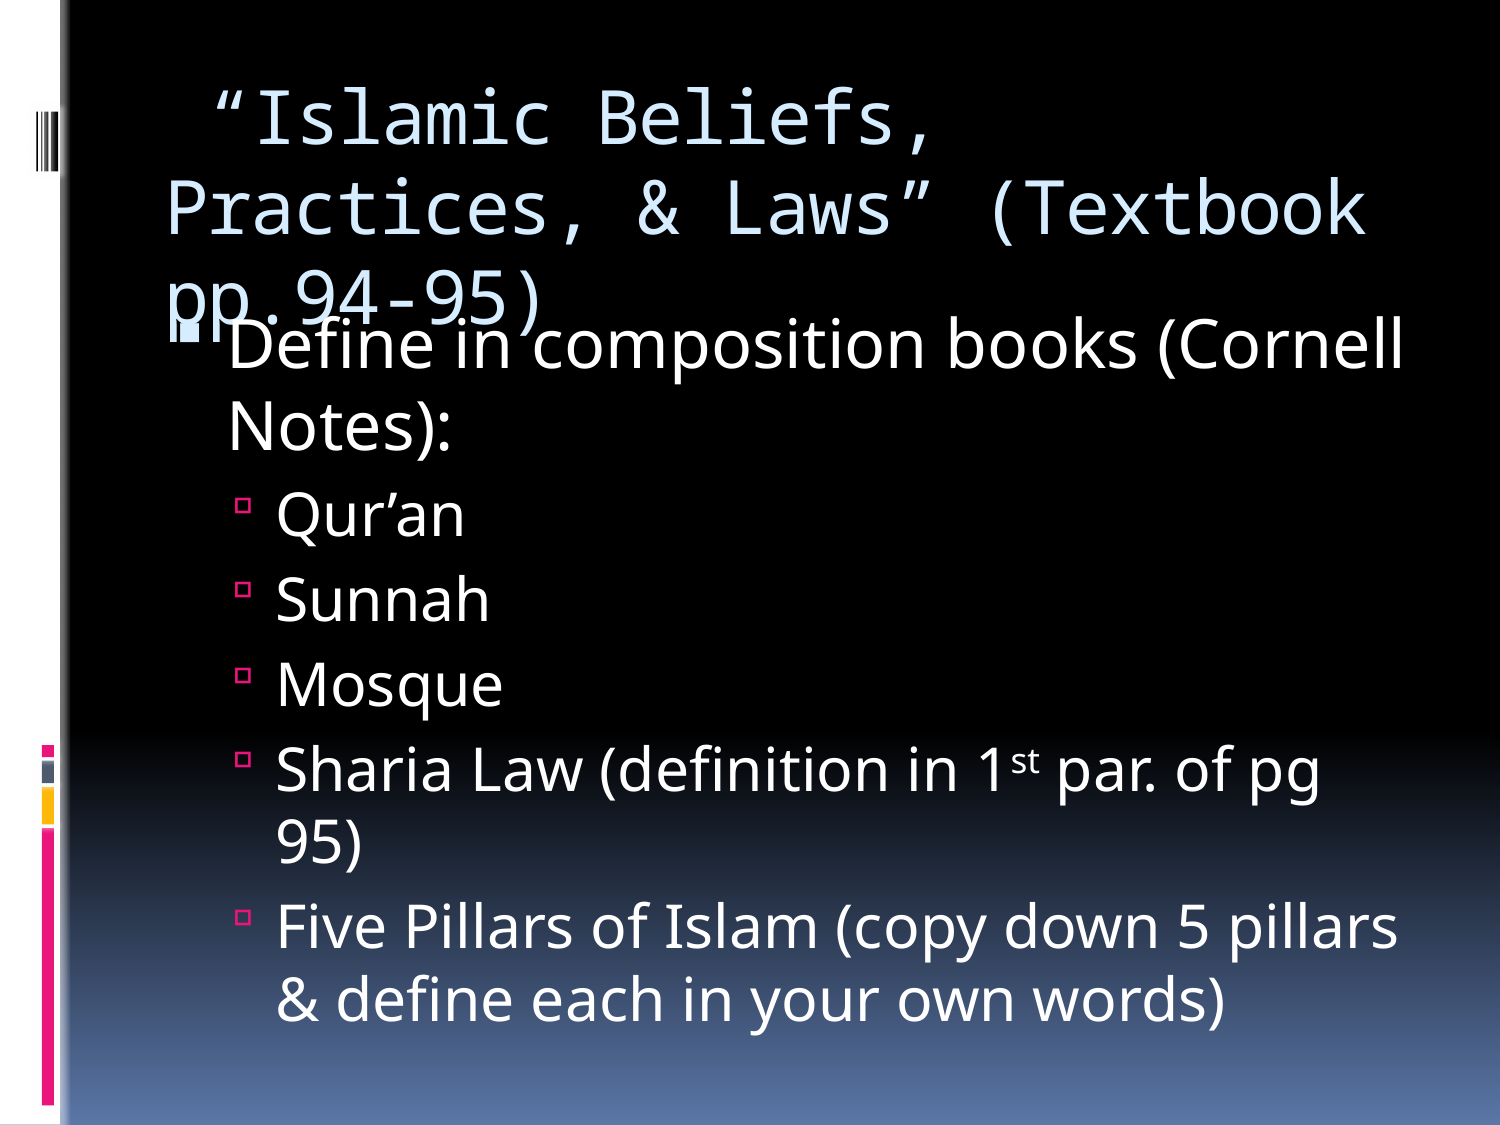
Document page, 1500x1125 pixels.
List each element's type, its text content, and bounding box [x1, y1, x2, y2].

title “Islamic Beliefs, Practices, & Laws” (Textbook pp.94-95) [150, 62, 1425, 250]
list Define in composition books (Cornell Notes): Qur’an Sunnah Mosque Sharia Law (definition in 1st par. of pg 95) Five Pillars of Islam (copy down 5 pillars & define each in your own words) [150, 292, 1425, 1043]
